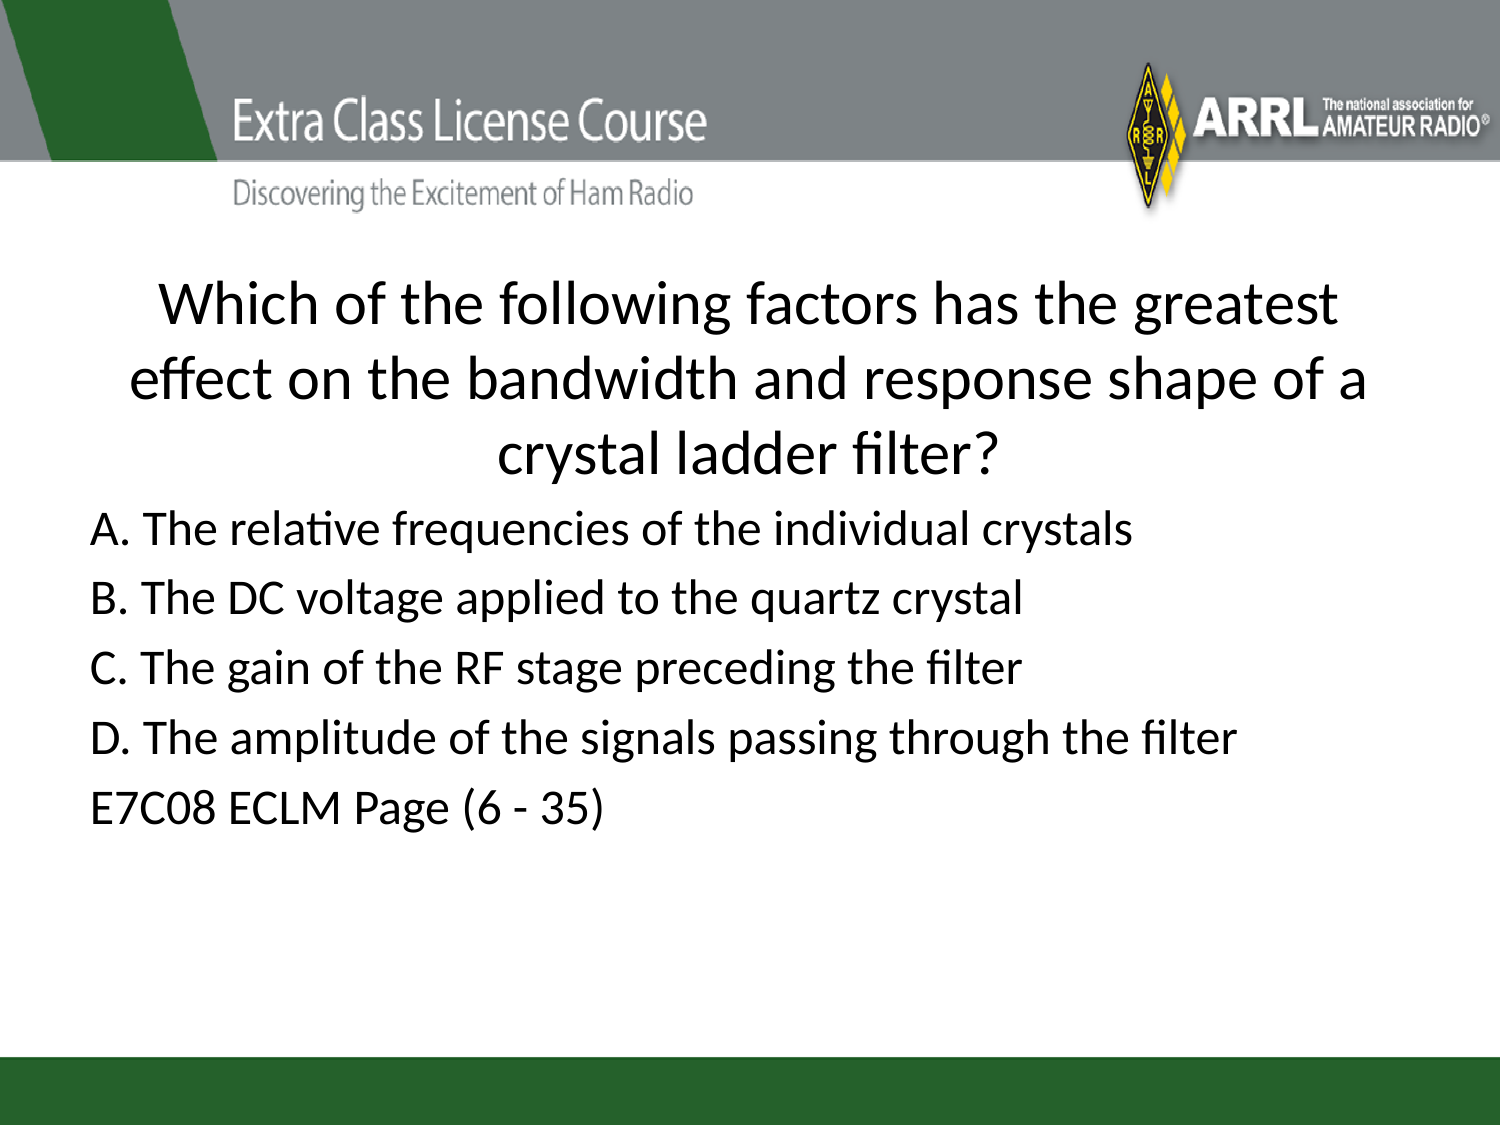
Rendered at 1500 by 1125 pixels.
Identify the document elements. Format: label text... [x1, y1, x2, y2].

title Which of the following factors has the greatest effect on the bandwidth and response shape of a crystal ladder filter? [75, 254, 1425, 435]
list A. The relative frequencies of the individual crystals B. The DC voltage applied to the quartz crystal C. The gain of the RF stage preceding the filter D. The amplitude of the signals passing through the filter E7C08 ECLM Page (6 - 35) [75, 487, 1425, 1005]
picture [0, 0, 1500, 1125]
